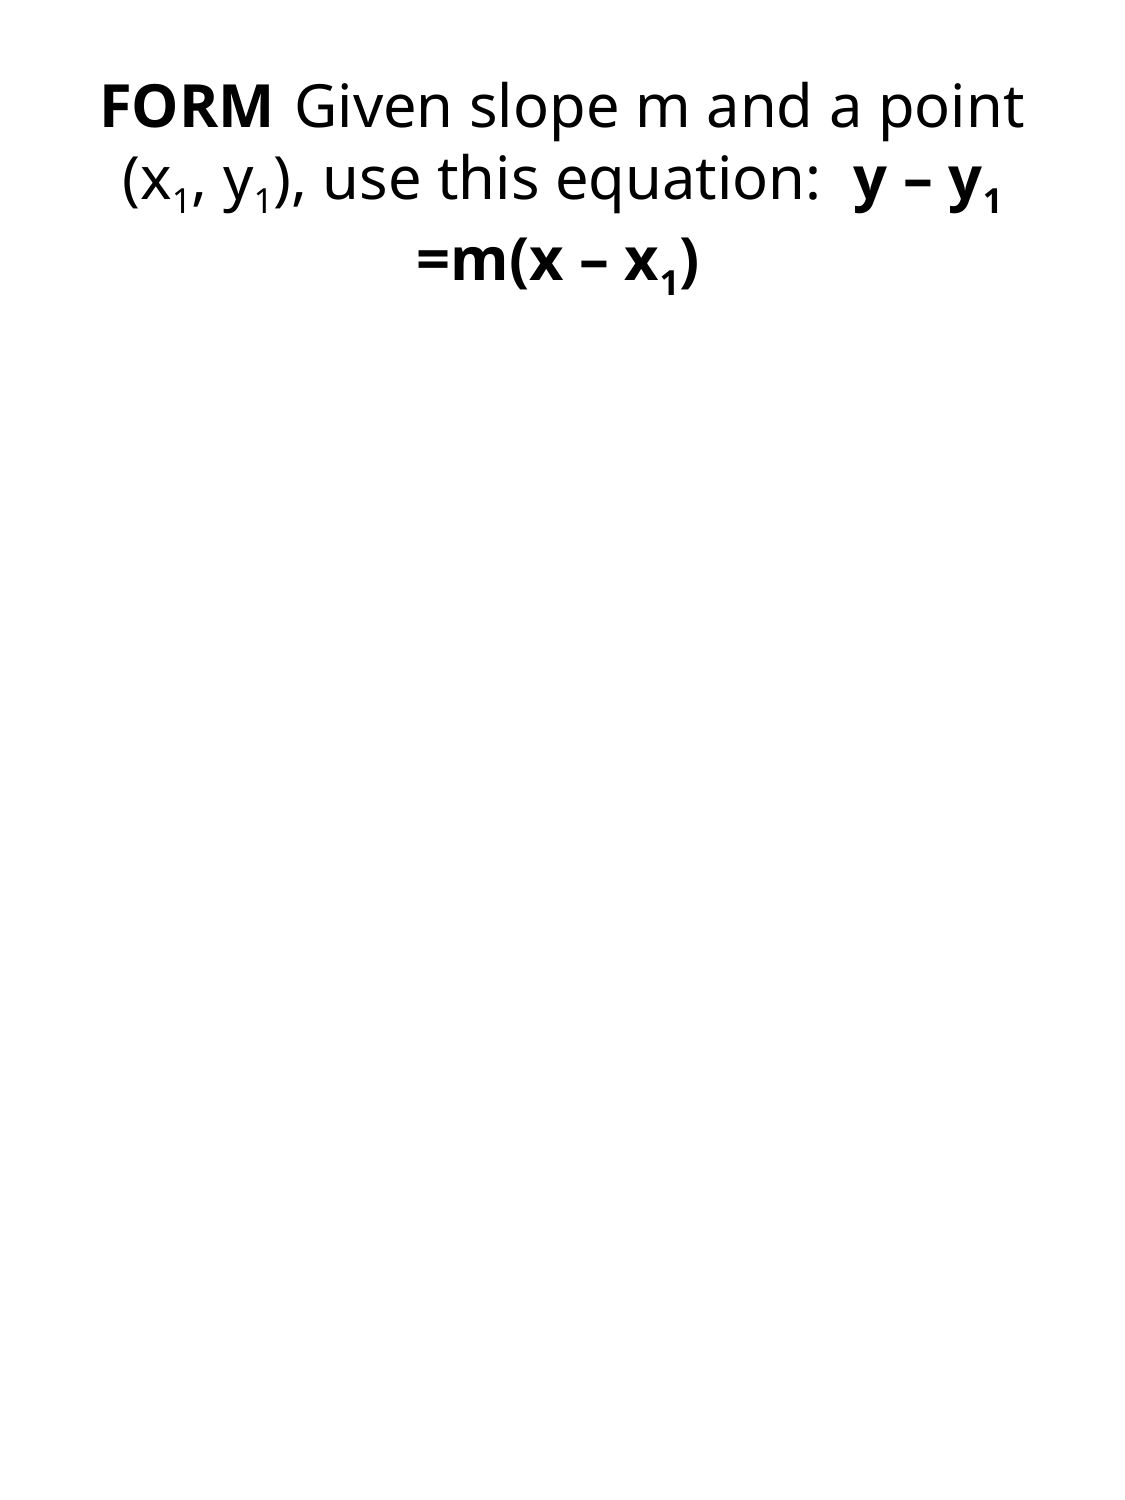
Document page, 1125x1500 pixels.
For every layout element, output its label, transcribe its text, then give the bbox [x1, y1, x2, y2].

title FORM Given slope m and a point (x1, y1), use this equation: y – y1 =m(x – x1) [56, 60, 1069, 310]
